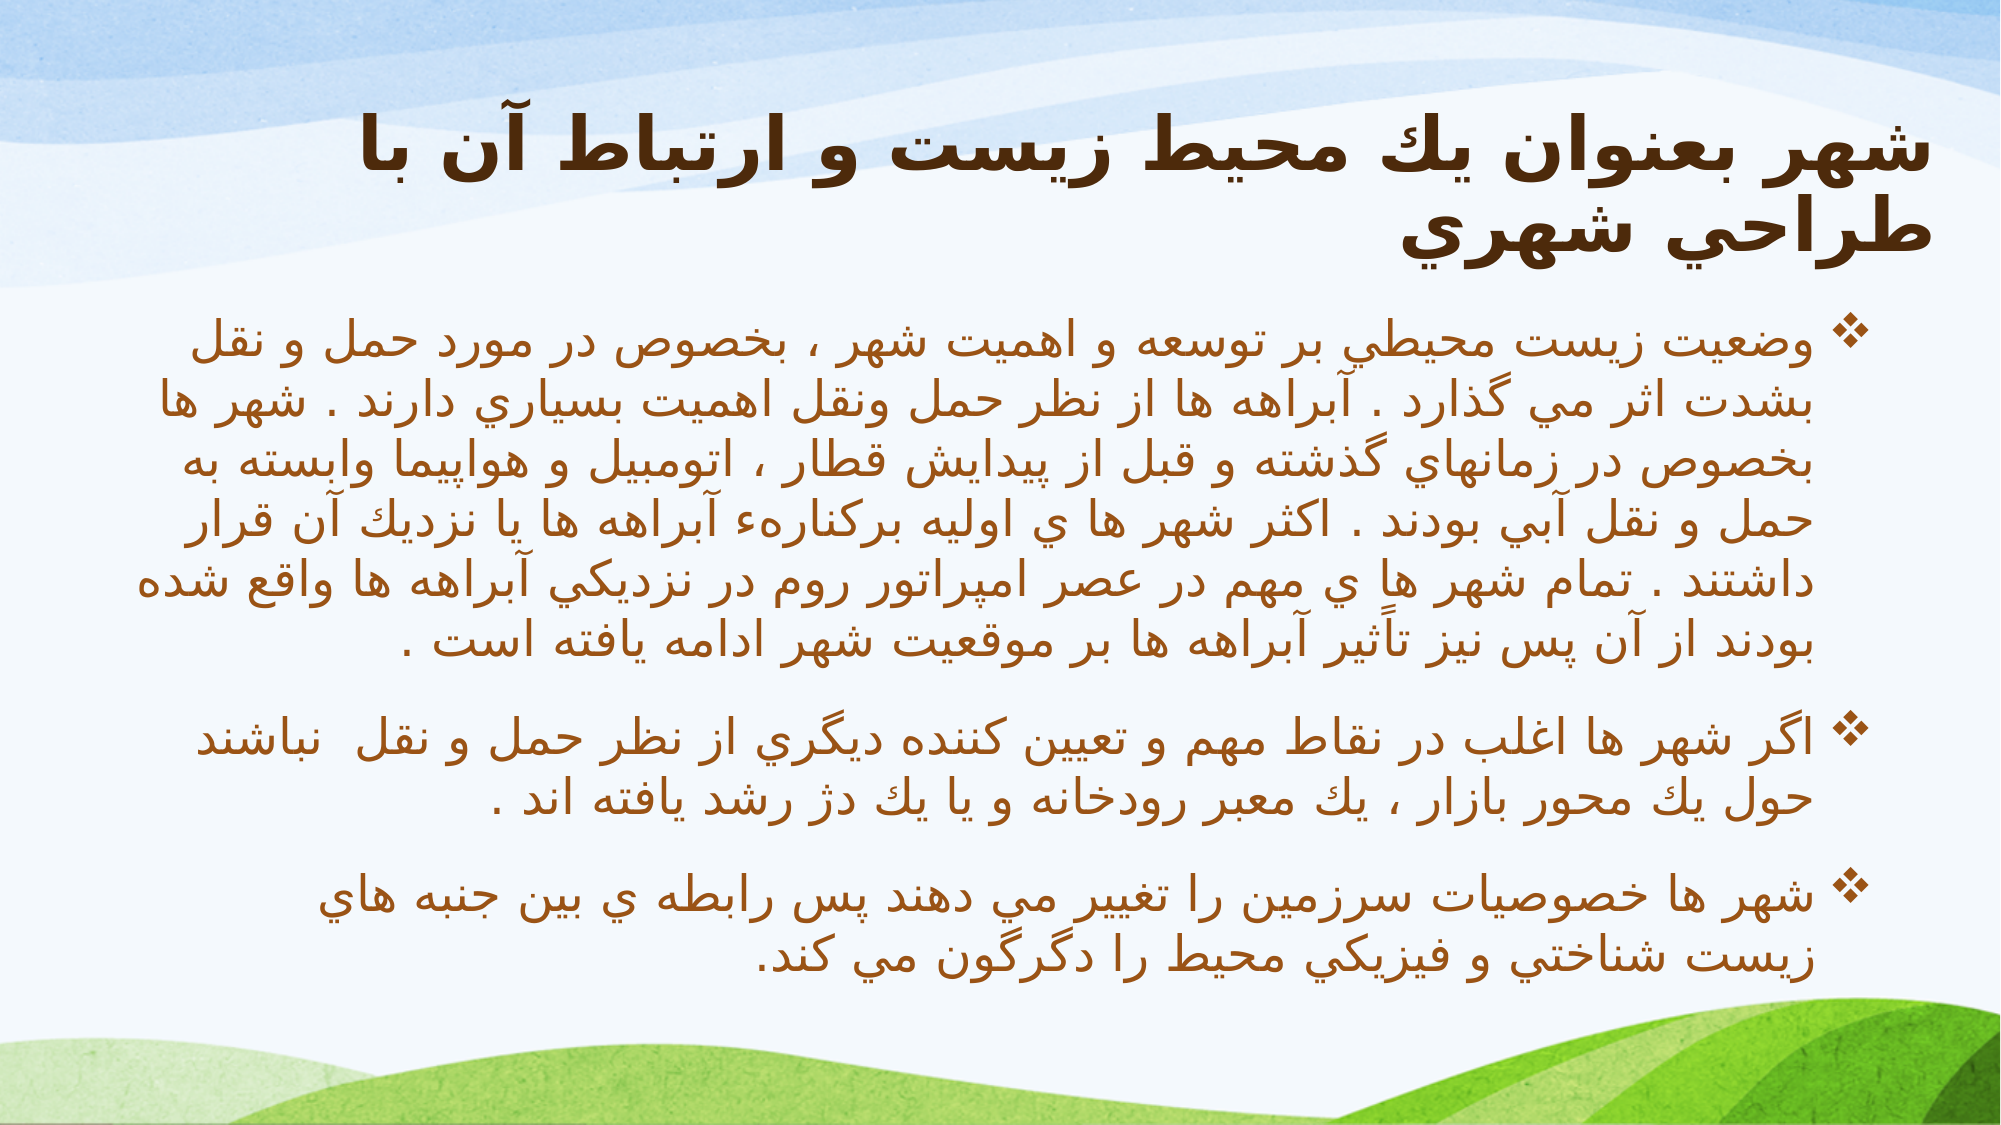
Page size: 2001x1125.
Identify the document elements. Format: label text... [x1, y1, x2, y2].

title شهر بعنوان يك محيط زيست و ارتباط آن با طراحي شهري [301, 75, 1952, 276]
picture [0, 0, 2001, 1125]
list وضعيت زيست محيطي بر توسعه و اهميت شهر ، بخصوص در مورد حمل و نقل بشدت اثر مي گذارد . آبراهه ها از نظر حمل ونقل اهميت بسياري دارند . شهر ها بخصوص در زمانهاي گذشته و قبل از پيدايش قطار ، اتومبيل و هواپيما وابسته به حمل و نقل آبي بودند . اكثر شهر ها ي اوليه بركنارهء آبراهه ها يا نزديك آن قرار داشتند . تمام شهر ها ي مهم در عصر امپراتور روم در نزديكي آبراهه ها واقع شده بودند از آن پس نيز تاًثير آبراهه ها بر موقعيت شهر ادامه يافته است . اگر شهر ها اغلب در نقاط مهم و تعيين كننده ديگري از نظر حمل و نقل نباشند حول يك محور بازار ، يك معبر رودخانه و يا يك دژ رشد يافته اند . شهر ها خصوصيات سرزمين را تغيير مي دهند پس رابطه ي بين جنبه هاي زيست شناختي و فيزيكي محيط را دگرگون مي كند. [101, 299, 1889, 993]
